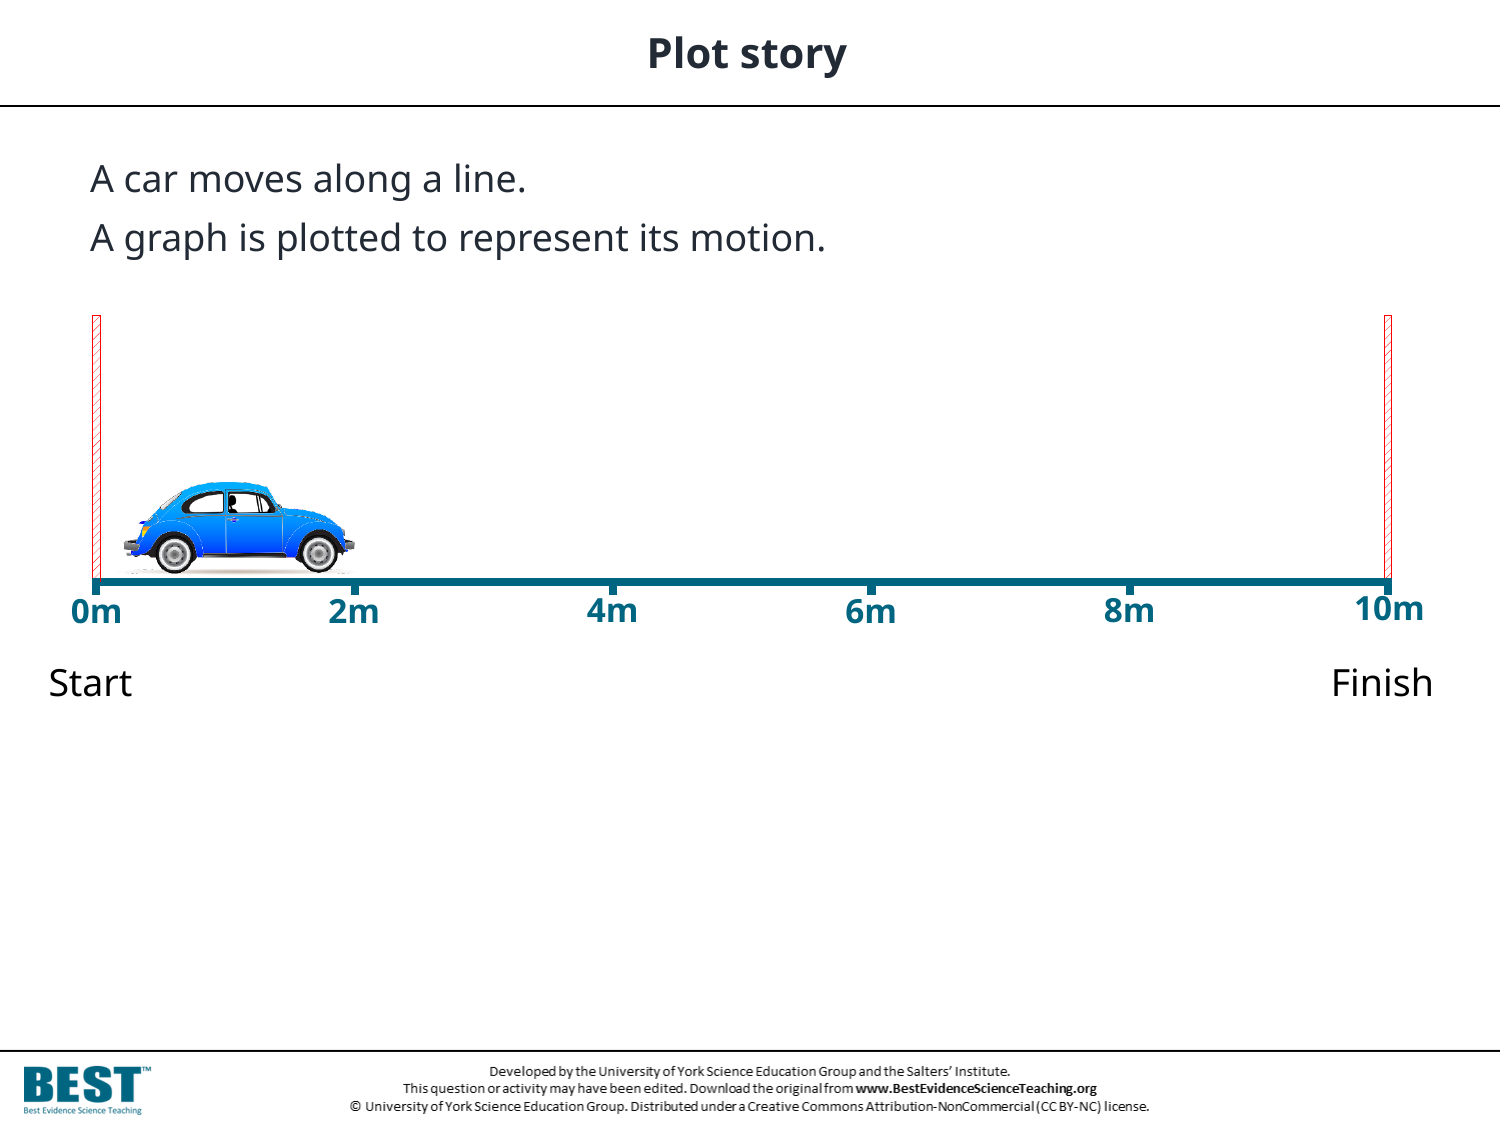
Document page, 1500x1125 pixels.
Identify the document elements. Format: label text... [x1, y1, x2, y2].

text_box Plot story [23, 4, 1471, 99]
picture [0, 105, 1500, 1125]
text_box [33, 315, 1476, 713]
